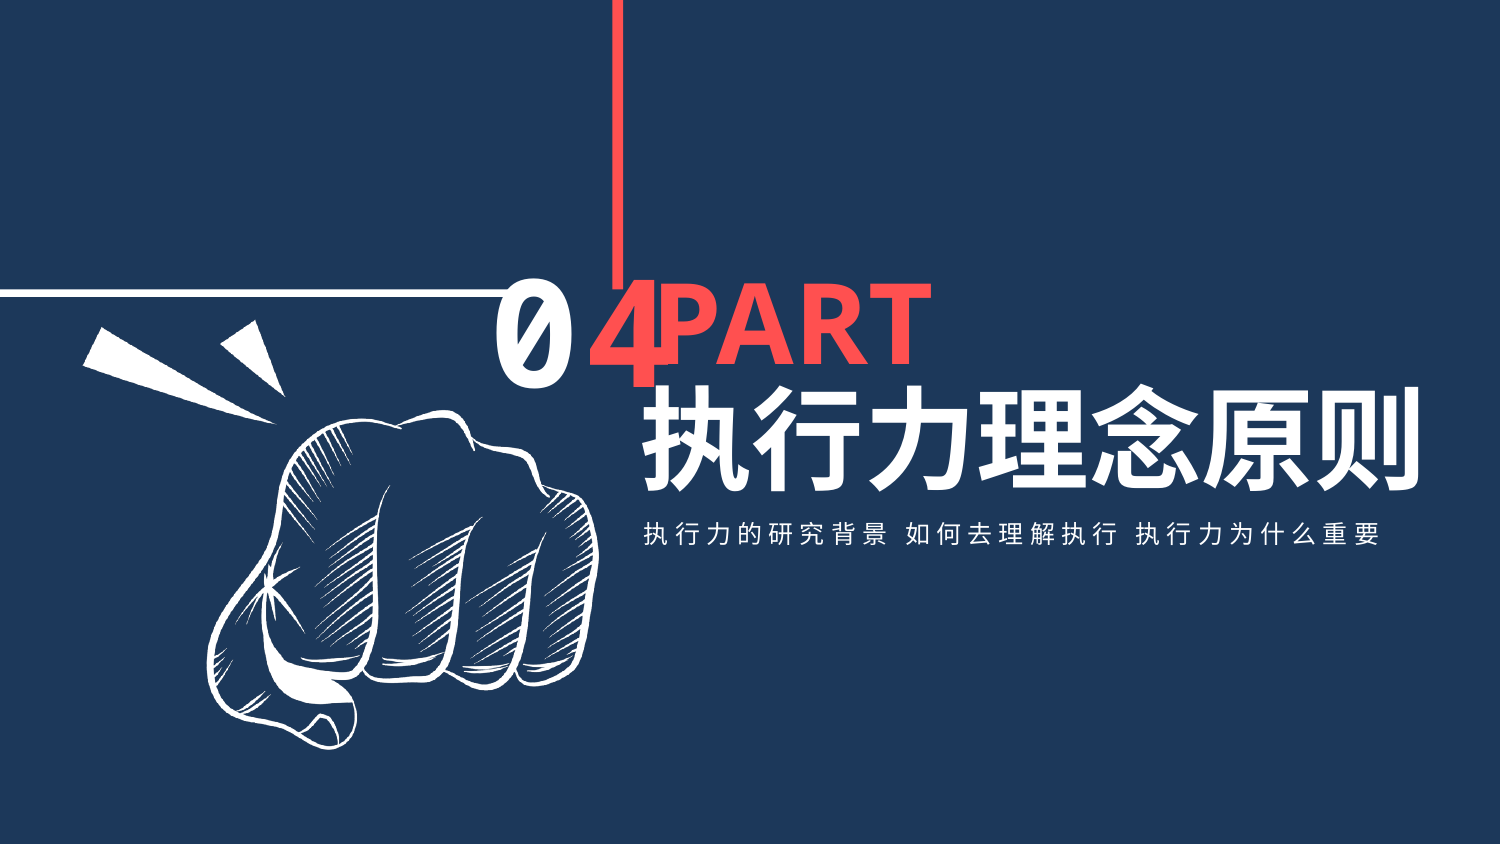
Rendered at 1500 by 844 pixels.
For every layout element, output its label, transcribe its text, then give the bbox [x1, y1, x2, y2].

text_box [611, 0, 624, 290]
text_box 执行力的研究背景 如何去理解执行 执行力为什么重要 [643, 515, 1427, 549]
text_box [0, 288, 513, 298]
picture [74, 296, 625, 767]
text_box 04 [478, 231, 691, 369]
text_box PART [651, 251, 982, 388]
text_box 执行力理念原则 [625, 369, 1427, 505]
